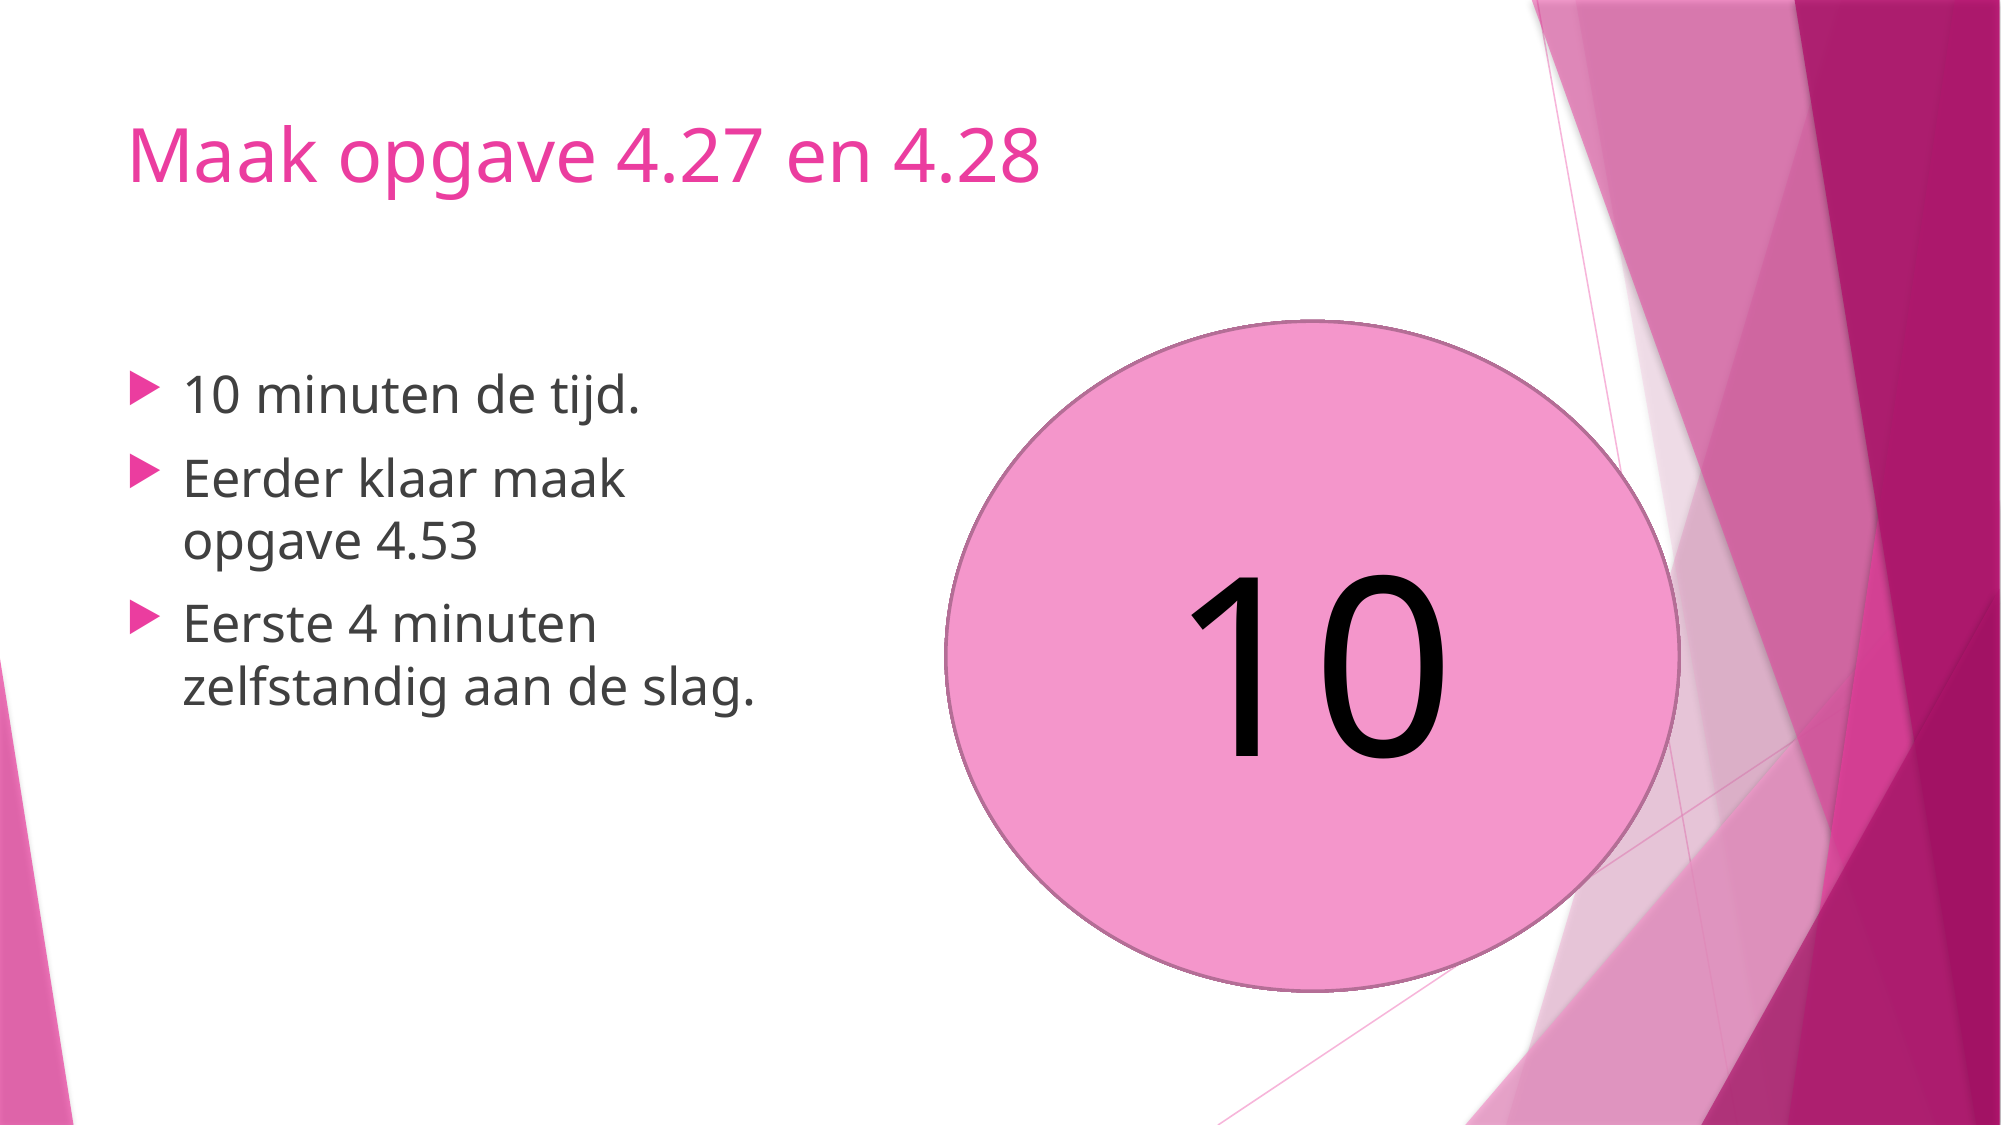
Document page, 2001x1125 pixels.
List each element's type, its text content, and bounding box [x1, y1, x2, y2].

text_box 10 [944, 319, 1681, 993]
title Maak opgave 4.27 en 4.28 [111, 99, 1522, 317]
list 10 minuten de tijd. Eerder klaar maak opgave 4.53 Eerste 4 minuten zelfstandig aan de slag. [111, 354, 774, 992]
